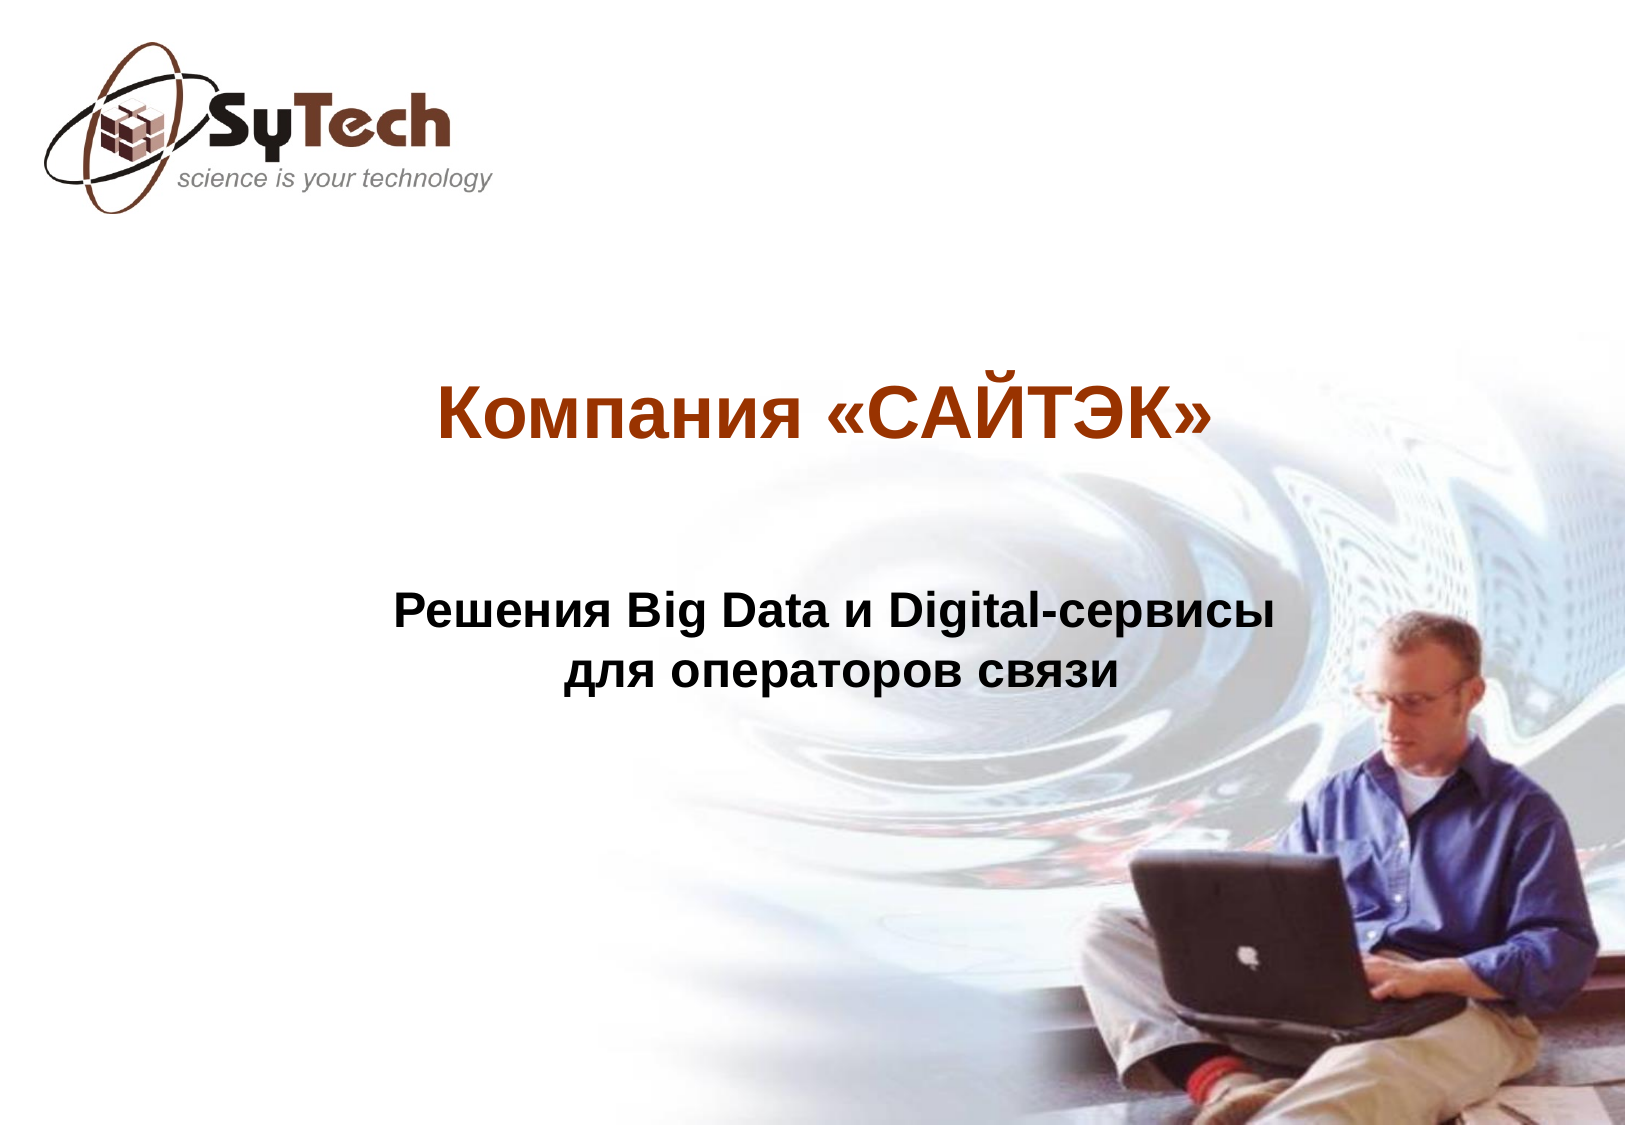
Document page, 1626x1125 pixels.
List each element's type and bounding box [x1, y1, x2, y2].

list [0, 0, 1625, 1125]
picture [44, 42, 493, 214]
